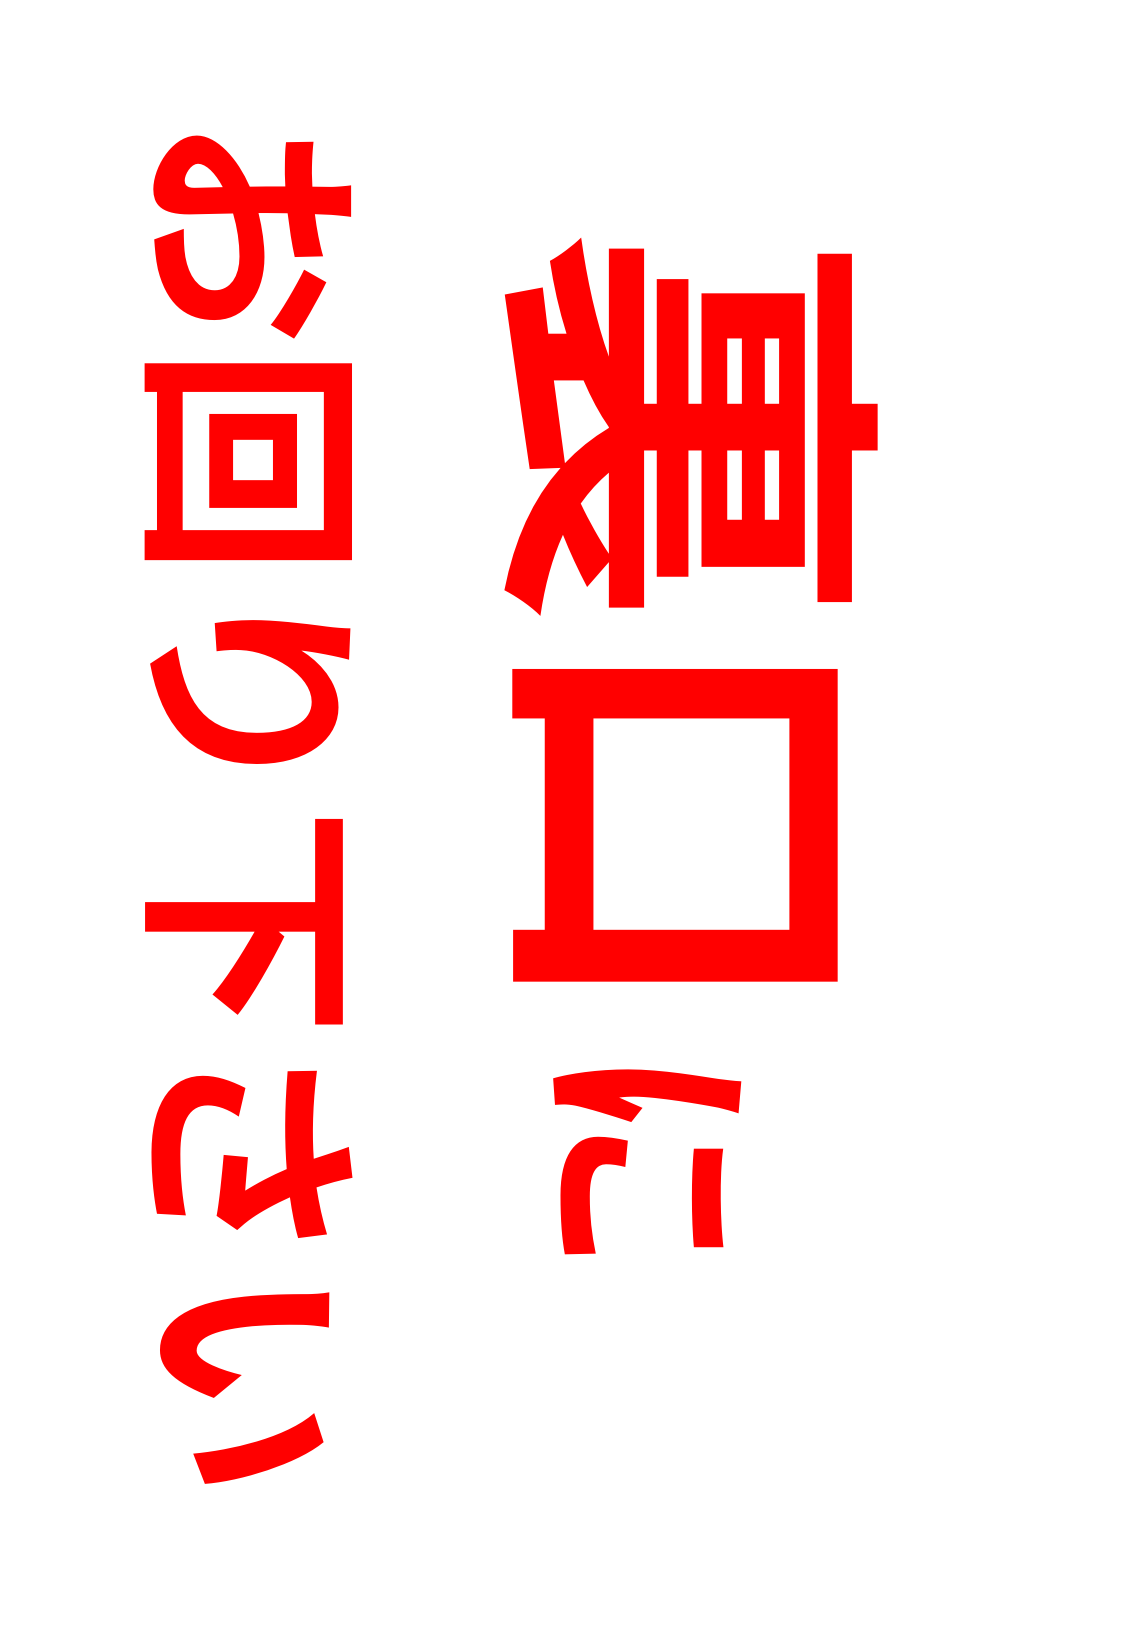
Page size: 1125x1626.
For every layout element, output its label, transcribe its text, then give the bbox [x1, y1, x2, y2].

text_box お回り下さい [112, 102, 648, 1513]
text_box 裏口 [453, 218, 989, 1036]
text_box に [510, 1037, 1046, 1285]
